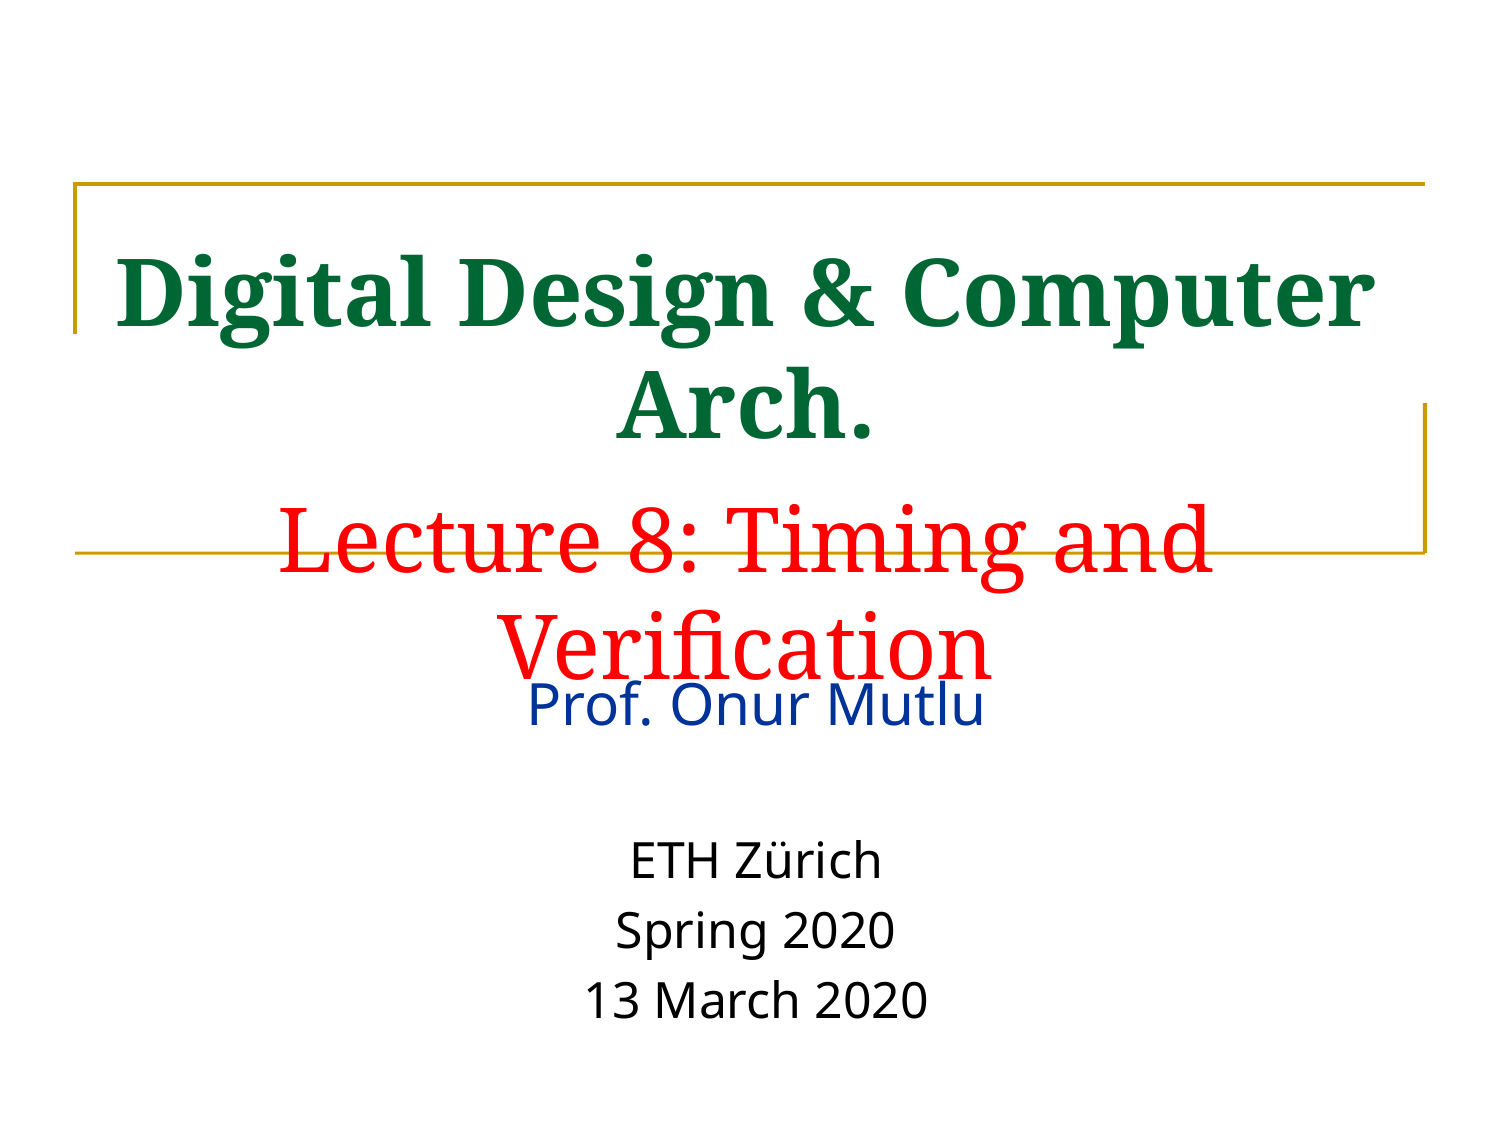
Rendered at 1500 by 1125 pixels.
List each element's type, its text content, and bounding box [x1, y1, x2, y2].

title Digital Design & Computer Arch. Lecture 8: Timing and Verification [54, 105, 1438, 388]
subtitle Prof. Onur Mutlu ETH Zürich Spring 2020 13 March 2020 [112, 587, 1400, 1064]
